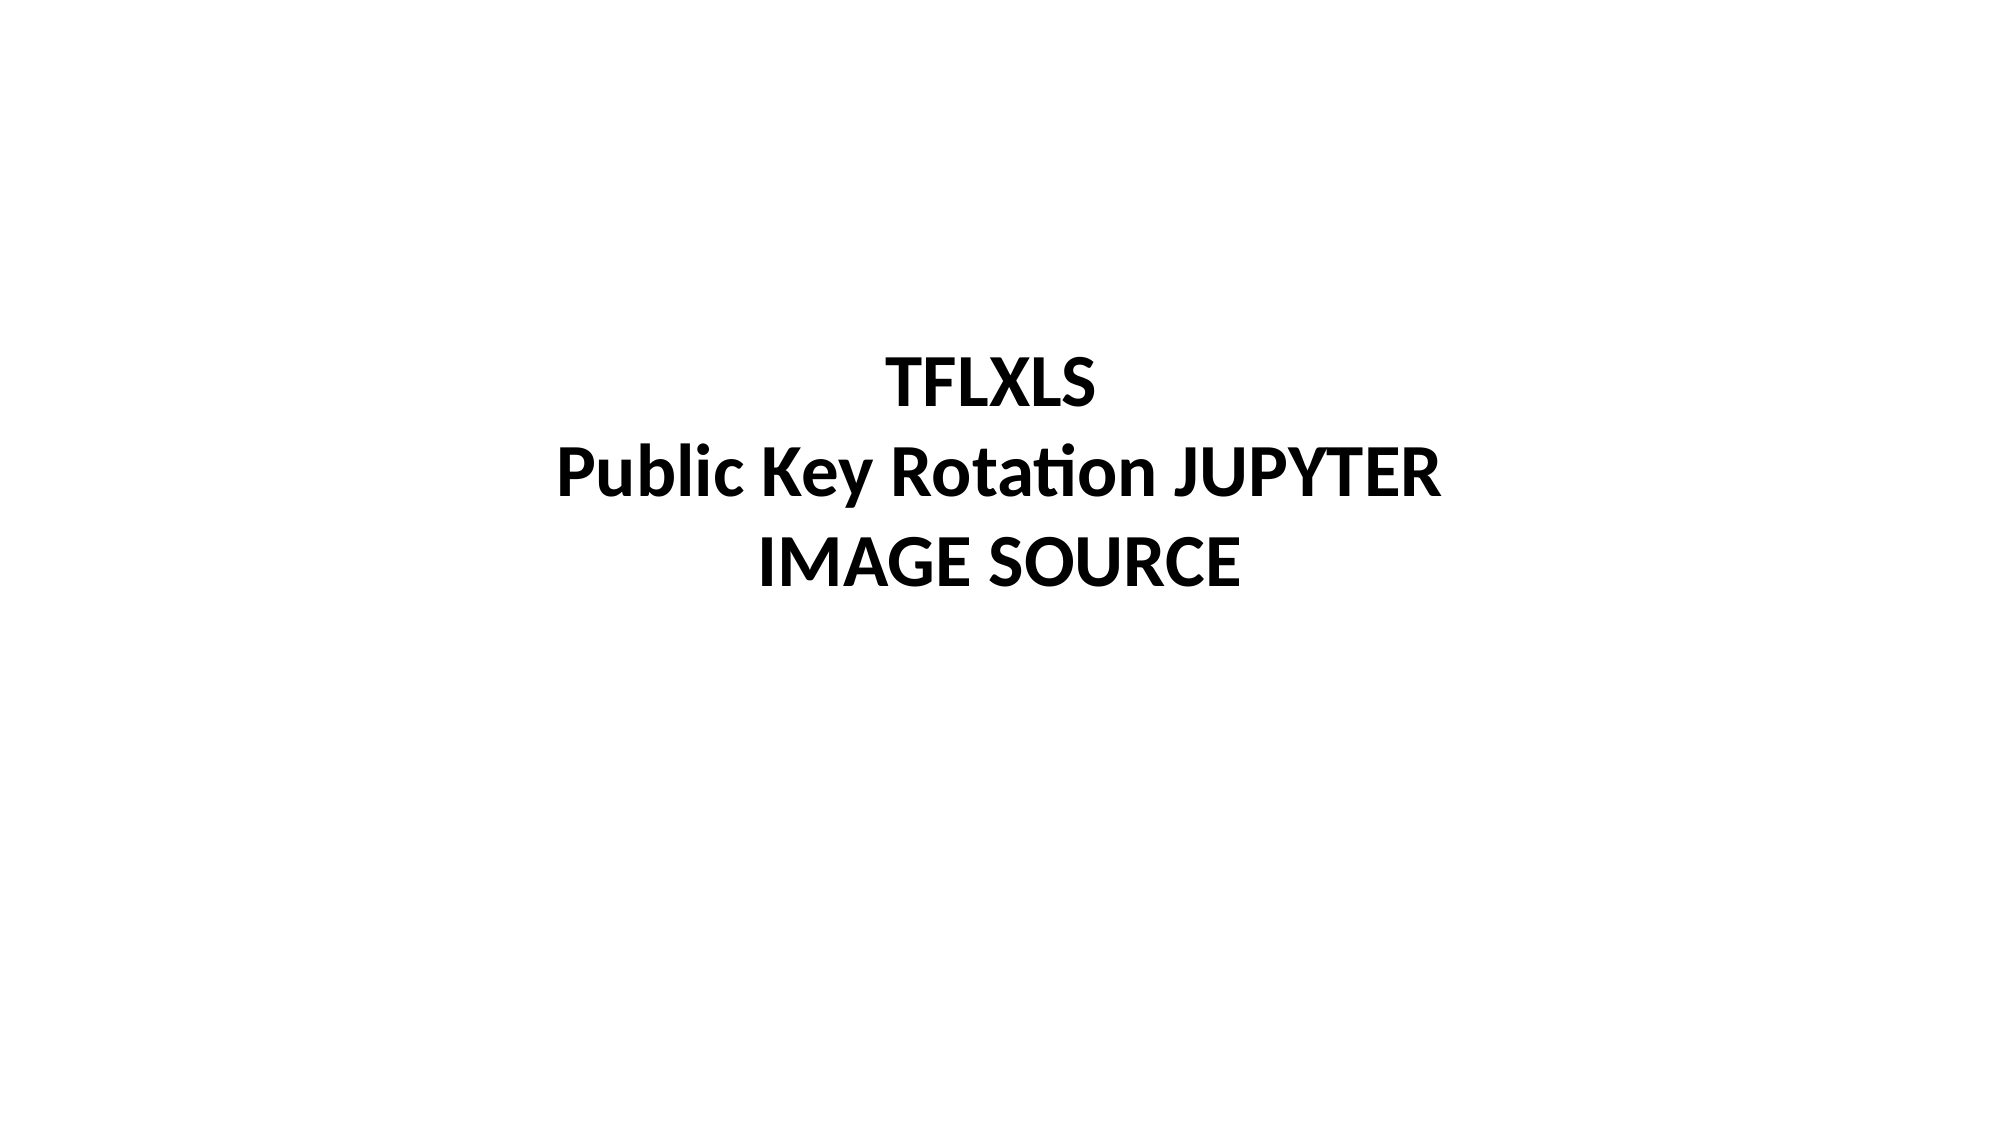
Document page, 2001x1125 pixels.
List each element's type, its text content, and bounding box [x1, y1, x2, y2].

text_box TFLXLS Public Key Rotation JUPYTER IMAGE SOURCE [483, 324, 1517, 610]
